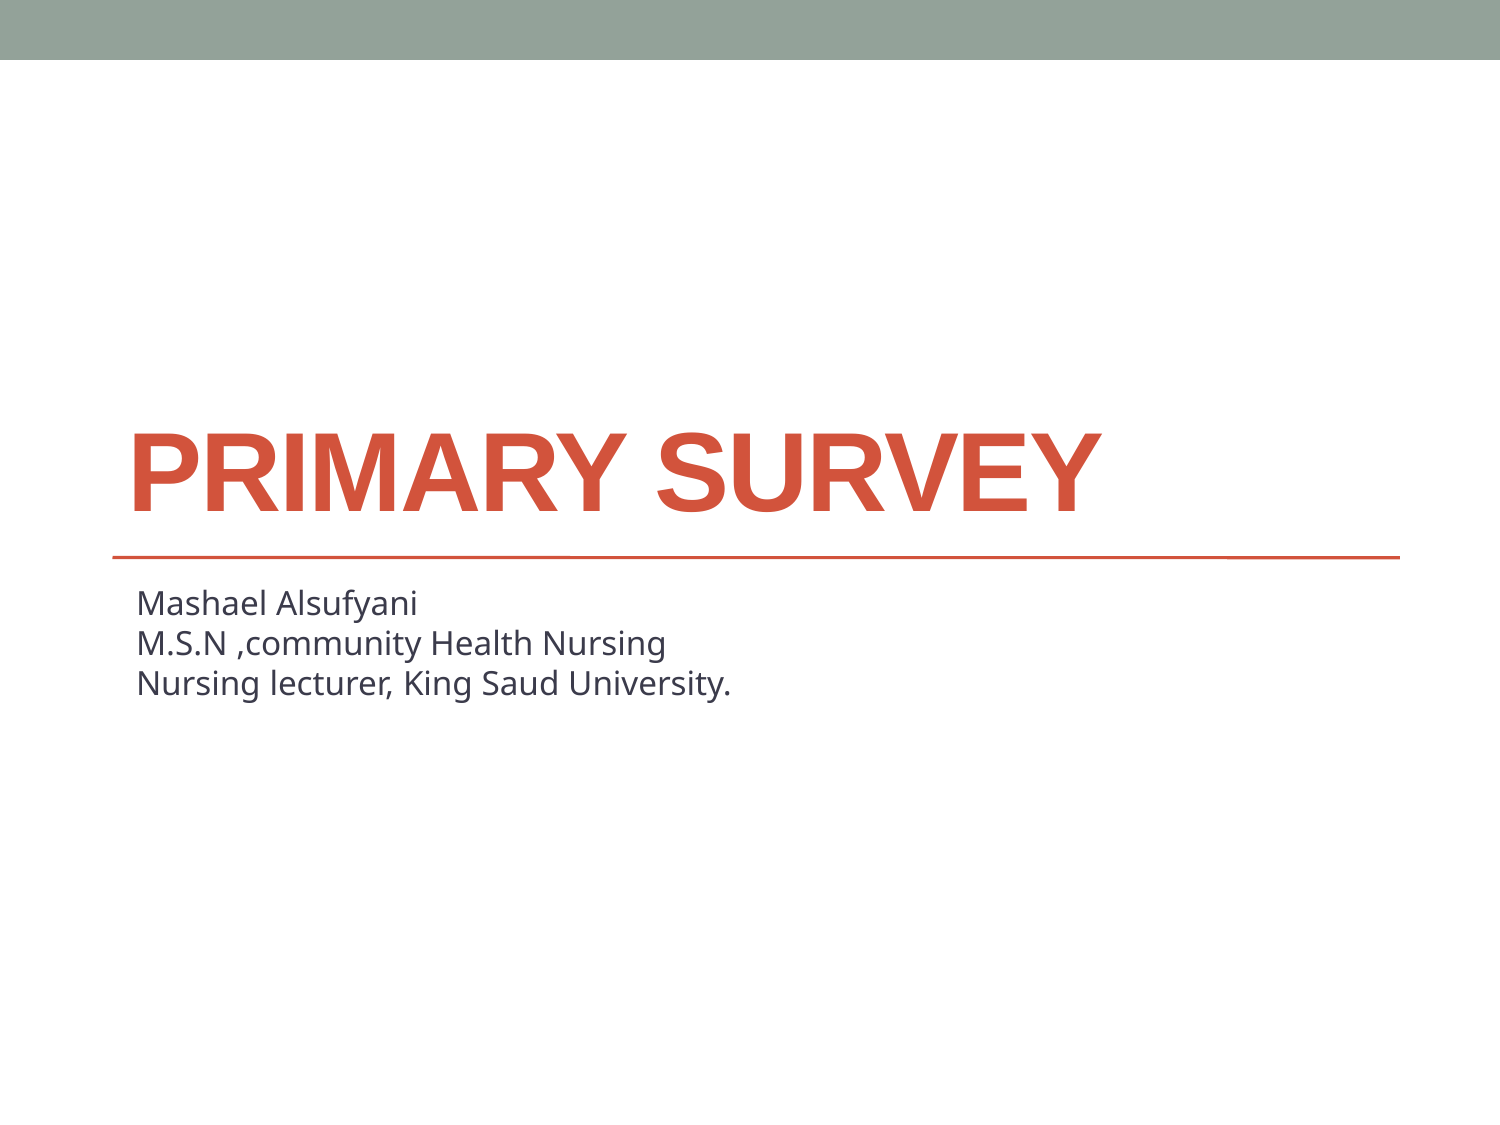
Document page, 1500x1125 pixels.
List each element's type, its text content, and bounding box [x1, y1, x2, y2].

subtitle Mashael Alsufyani M.S.N ,community Health Nursing Nursing lecturer, King Saud University. [112, 575, 1163, 863]
title Primary Survey [112, 224, 1400, 542]
